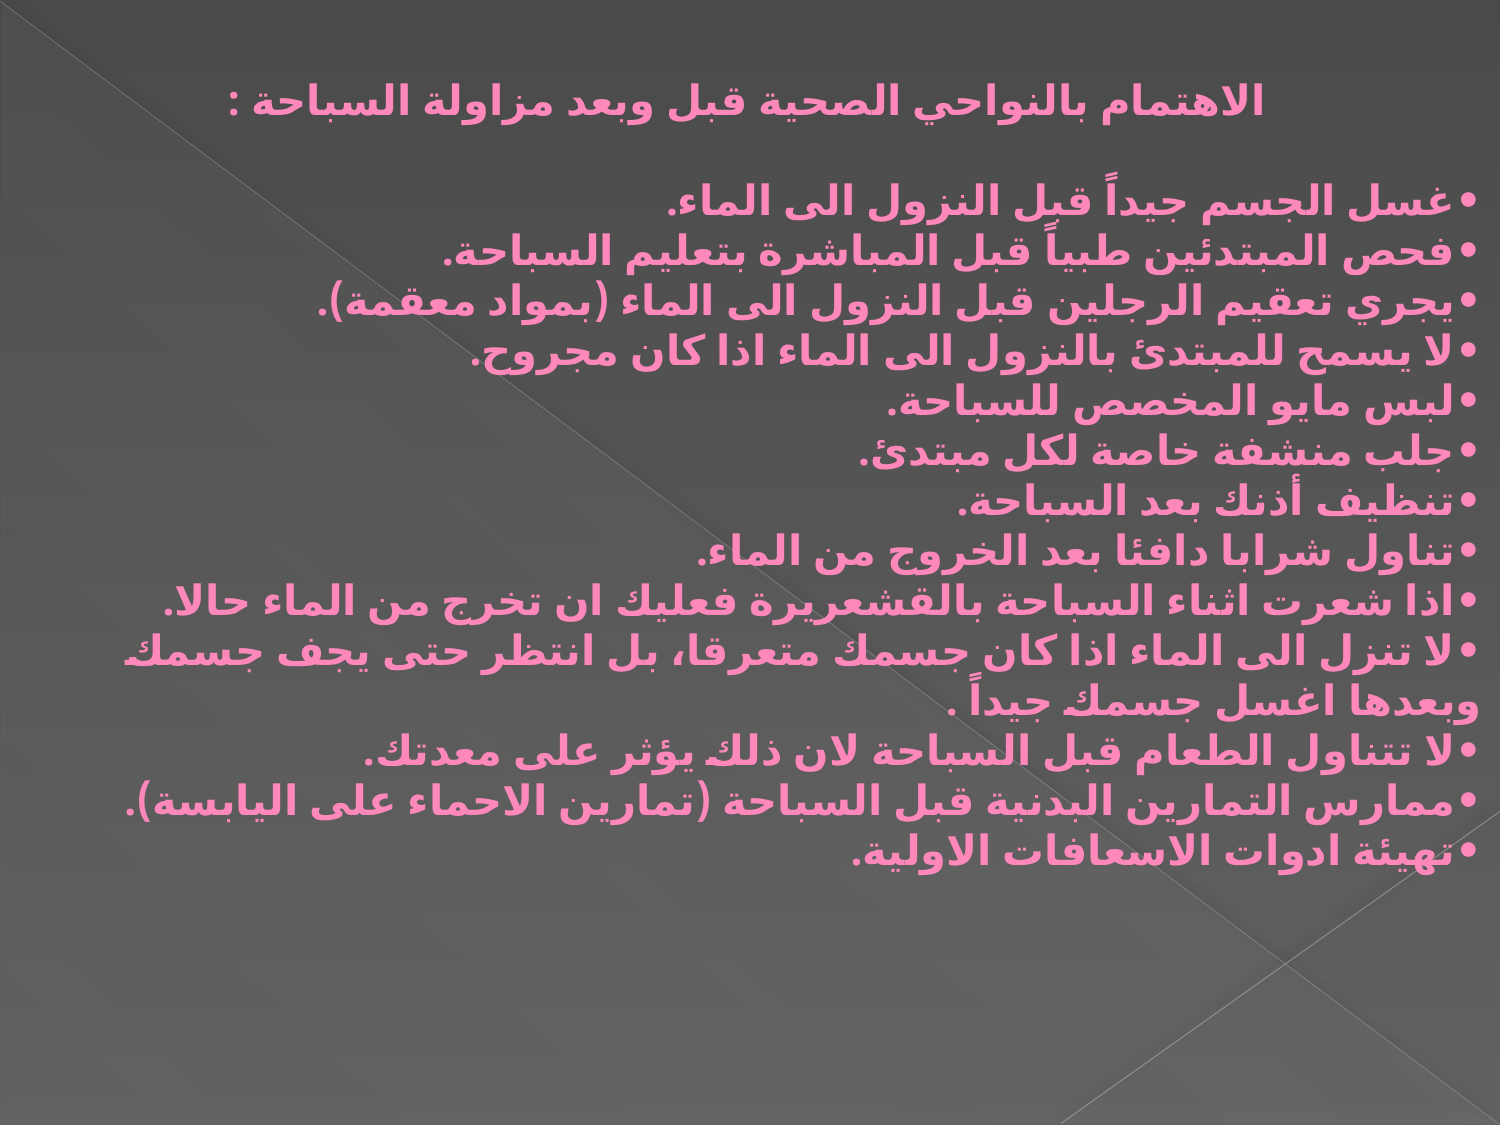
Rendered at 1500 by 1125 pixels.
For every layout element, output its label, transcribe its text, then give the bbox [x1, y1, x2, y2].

text_box الاهتمام بالنواحي الصحية قبل وبعد مزاولة السباحة : • غسل الجسم جيداً قبل النزول الى الماء. • فحص المبتدئين طبياً قبل المباشرة بتعليم السباحة. • يجري تعقيم الرجلين قبل النزول الى الماء (بمواد معقمة). • لا يسمح للمبتدئ بالنزول الى الماء اذا كان مجروح. • لبس مايو المخصص للسباحة. • جلب منشفة خاصة لكل مبتدئ. • تنظيف أذنك بعد السباحة. • تناول شرابا دافئا بعد الخروج من الماء. • اذا شعرت اثناء السباحة بالقشعريرة فعليك ان تخرج من الماء حالا. • لا تنزل الى الماء اذا كان جسمك متعرقا، بل انتظر حتى يجف جسمك وبعدها اغسل جسمك جيداً . • لا تتناول الطعام قبل السباحة لان ذلك يؤثر على معدتك. • ممارس التمارين البدنية قبل السباحة (تمارين الاحماء على اليابسة). • تهيئة ادوات الاسعافات الاولية. [0, 66, 1497, 927]
